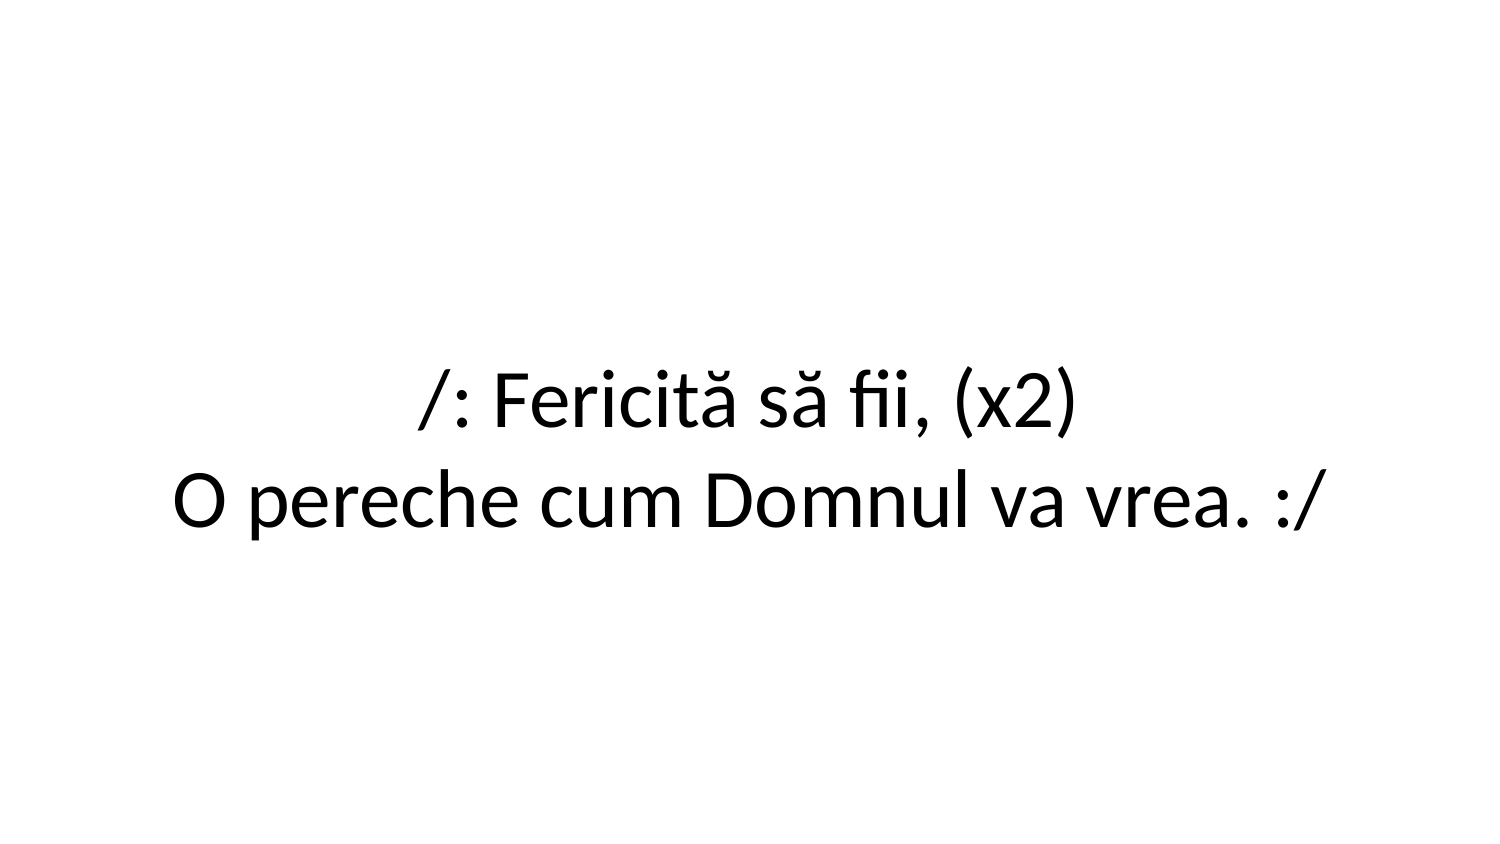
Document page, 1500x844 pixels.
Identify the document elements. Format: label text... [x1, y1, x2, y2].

text_box /: Fericită să fii, (x2) O pereche cum Domnul va vrea. :/ [157, 292, 1343, 552]
